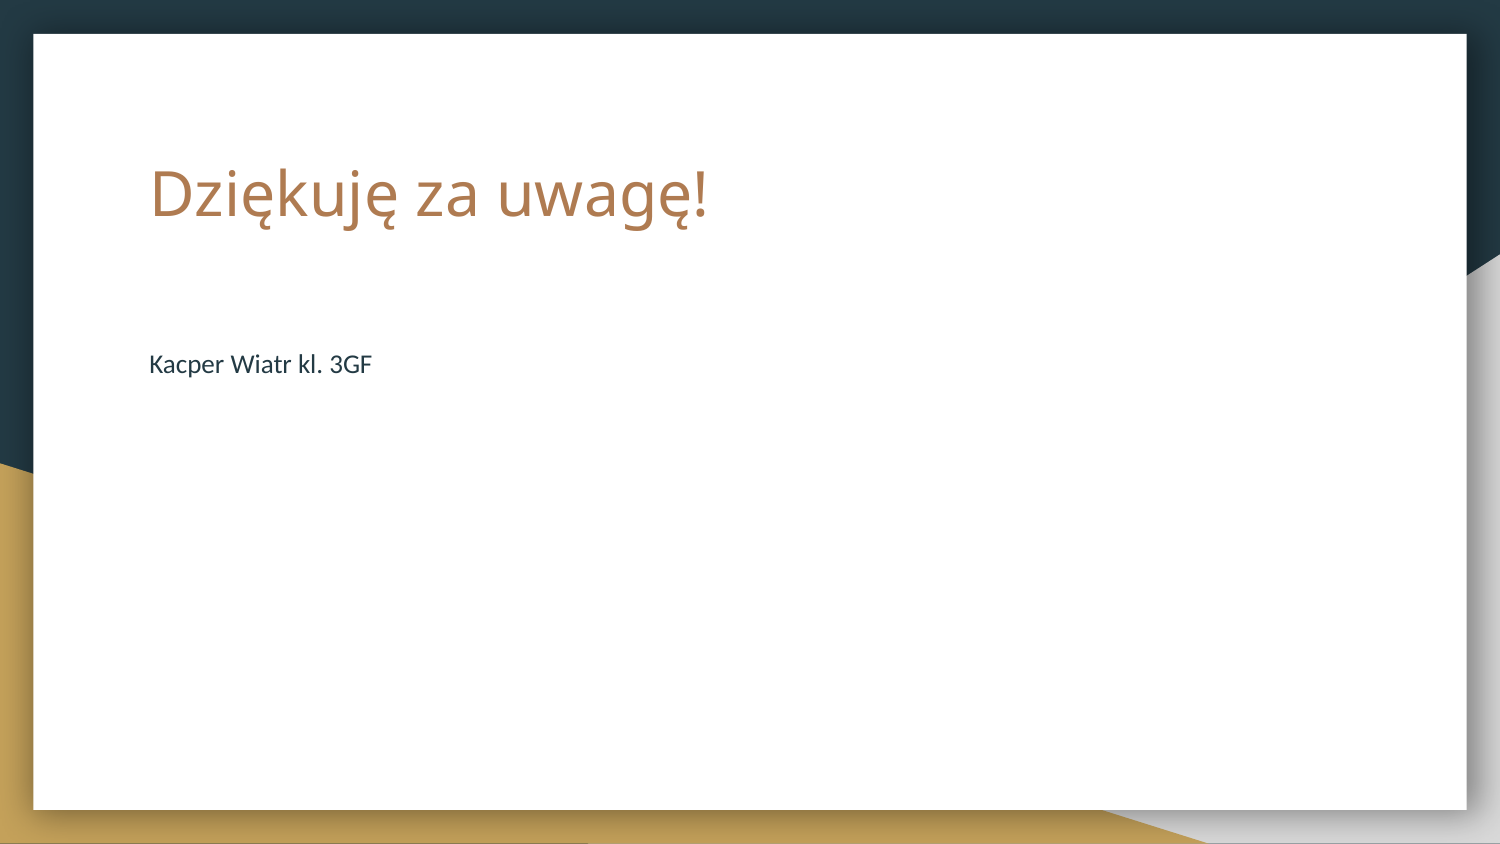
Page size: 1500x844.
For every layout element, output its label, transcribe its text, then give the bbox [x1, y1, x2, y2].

list Kacper Wiatr kl. 3GF [134, 326, 1366, 729]
title Dziękuję za uwagę! [134, 138, 1366, 296]
